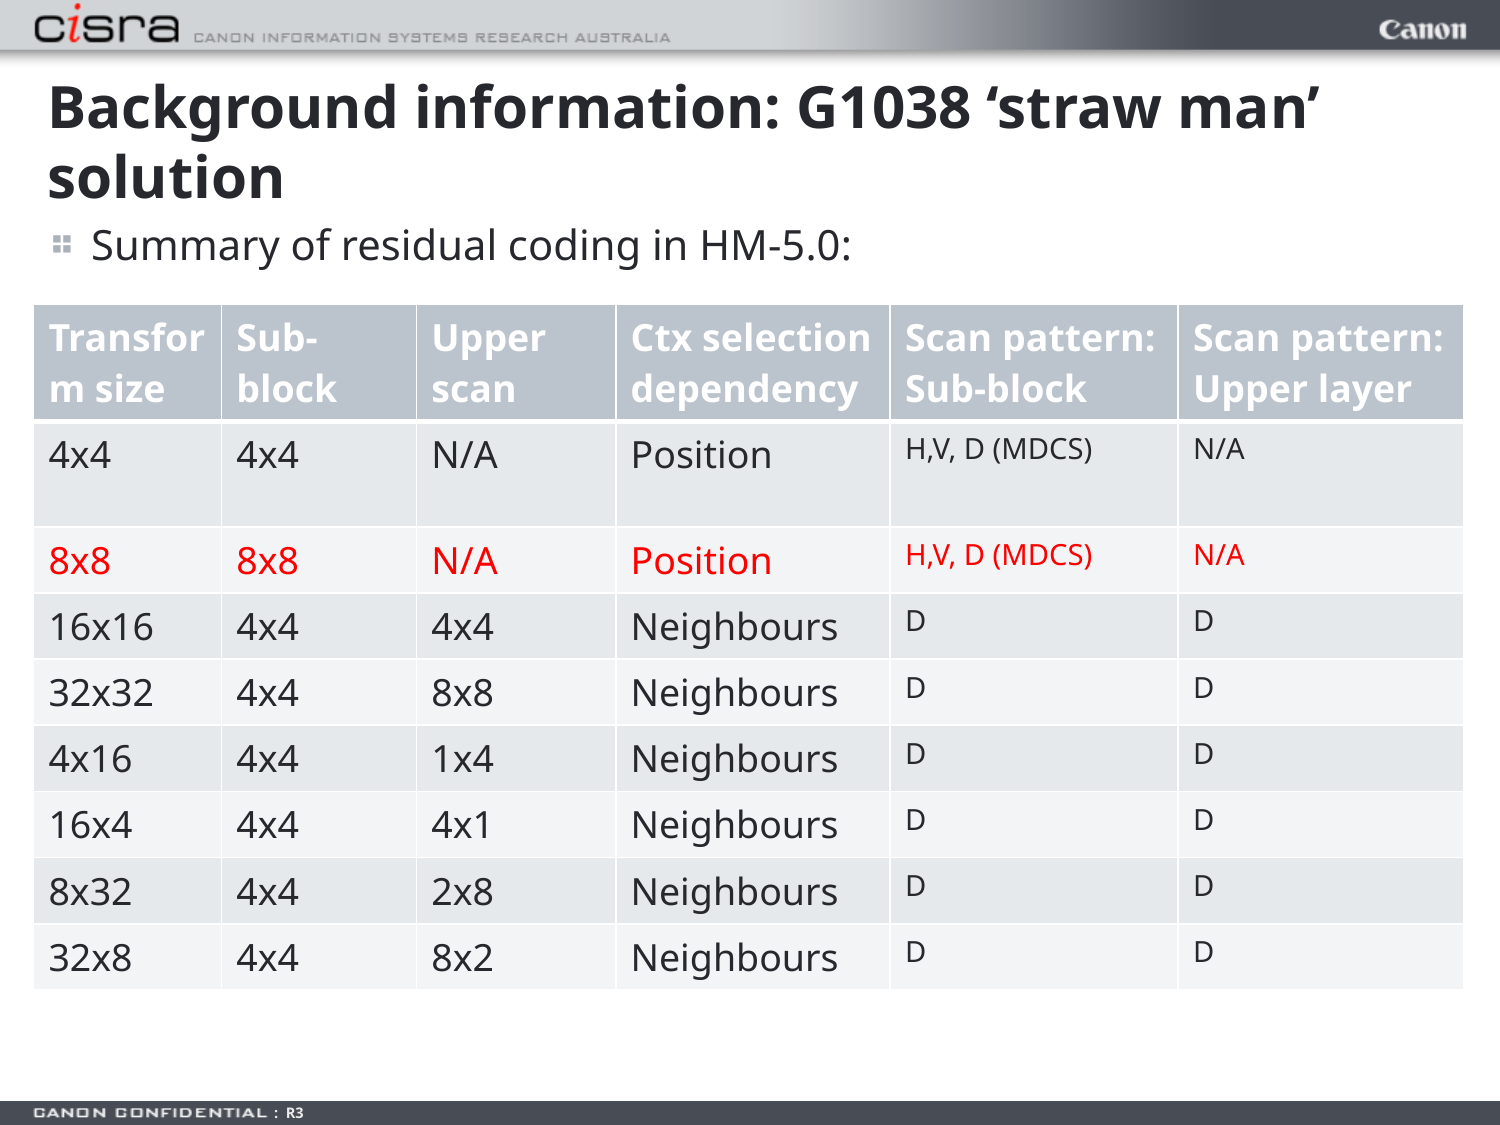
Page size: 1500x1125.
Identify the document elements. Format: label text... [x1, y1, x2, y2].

table_cell 4x4 [222, 858, 416, 923]
table_cell D [891, 792, 1177, 857]
table_header Upper scan [417, 305, 615, 419]
table_cell 4x4 [222, 424, 416, 526]
table_cell Neighbours [617, 925, 889, 989]
table_cell 32x32 [34, 660, 221, 724]
table_cell Neighbours [617, 858, 889, 923]
table_cell 8x8 [417, 660, 615, 724]
picture [0, 1101, 1500, 1125]
table_cell D [1179, 726, 1463, 791]
table_cell 8x2 [417, 925, 615, 989]
table_cell Position [617, 528, 889, 592]
table_cell D [891, 660, 1177, 724]
table_cell 1x4 [417, 726, 615, 791]
table_cell D [891, 594, 1177, 658]
table_cell 2x8 [417, 858, 615, 923]
table_header Scan pattern: Sub-block [891, 305, 1177, 419]
table_cell 4x4 [222, 925, 416, 989]
table_cell D [1179, 925, 1463, 989]
table_cell 16x16 [34, 594, 221, 658]
table_header Transform size [34, 305, 221, 419]
table_cell D [1179, 858, 1463, 923]
title Background information: G1038 ‘straw man’ solution [47, 64, 1481, 216]
table_cell 4x16 [34, 726, 221, 791]
table_cell D [1179, 660, 1463, 724]
table_cell D [1179, 792, 1463, 857]
table_cell D [891, 726, 1177, 791]
table_cell 4x4 [222, 660, 416, 724]
table_cell Neighbours [617, 726, 889, 791]
table_cell 4x1 [417, 792, 615, 857]
table_cell 8x8 [222, 528, 416, 592]
table_cell N/A [417, 424, 615, 526]
table_cell D [1179, 594, 1463, 658]
table_cell D [891, 925, 1177, 989]
table_cell H,V, D (MDCS) [891, 528, 1177, 592]
table_cell Neighbours [617, 594, 889, 658]
table_cell 4x4 [34, 424, 221, 526]
table_header Ctx selection dependency [617, 305, 889, 419]
table_cell Neighbours [617, 792, 889, 857]
table_cell 32x8 [34, 925, 221, 989]
picture [0, 0, 1500, 68]
table_cell N/A [1179, 424, 1463, 526]
table_cell 4x4 [222, 726, 416, 791]
table_cell Neighbours [617, 660, 889, 724]
table_cell D [891, 858, 1177, 923]
table_cell H,V, D (MDCS) [891, 424, 1177, 526]
table_header Sub-block [222, 305, 416, 419]
table_cell 8x32 [34, 858, 221, 923]
table_cell N/A [1179, 528, 1463, 592]
table_cell N/A [417, 528, 615, 592]
table_header Scan pattern: Upper layer [1179, 305, 1463, 419]
table_cell 16x4 [34, 792, 221, 857]
list Summary of residual coding in HM-5.0: [47, 219, 1479, 300]
table_cell 4x4 [222, 792, 416, 857]
table_cell 4x4 [222, 594, 416, 658]
table_cell 8x8 [34, 528, 221, 592]
picture [47, 229, 77, 259]
table_cell Position [617, 424, 889, 526]
table_cell 4x4 [417, 594, 615, 658]
